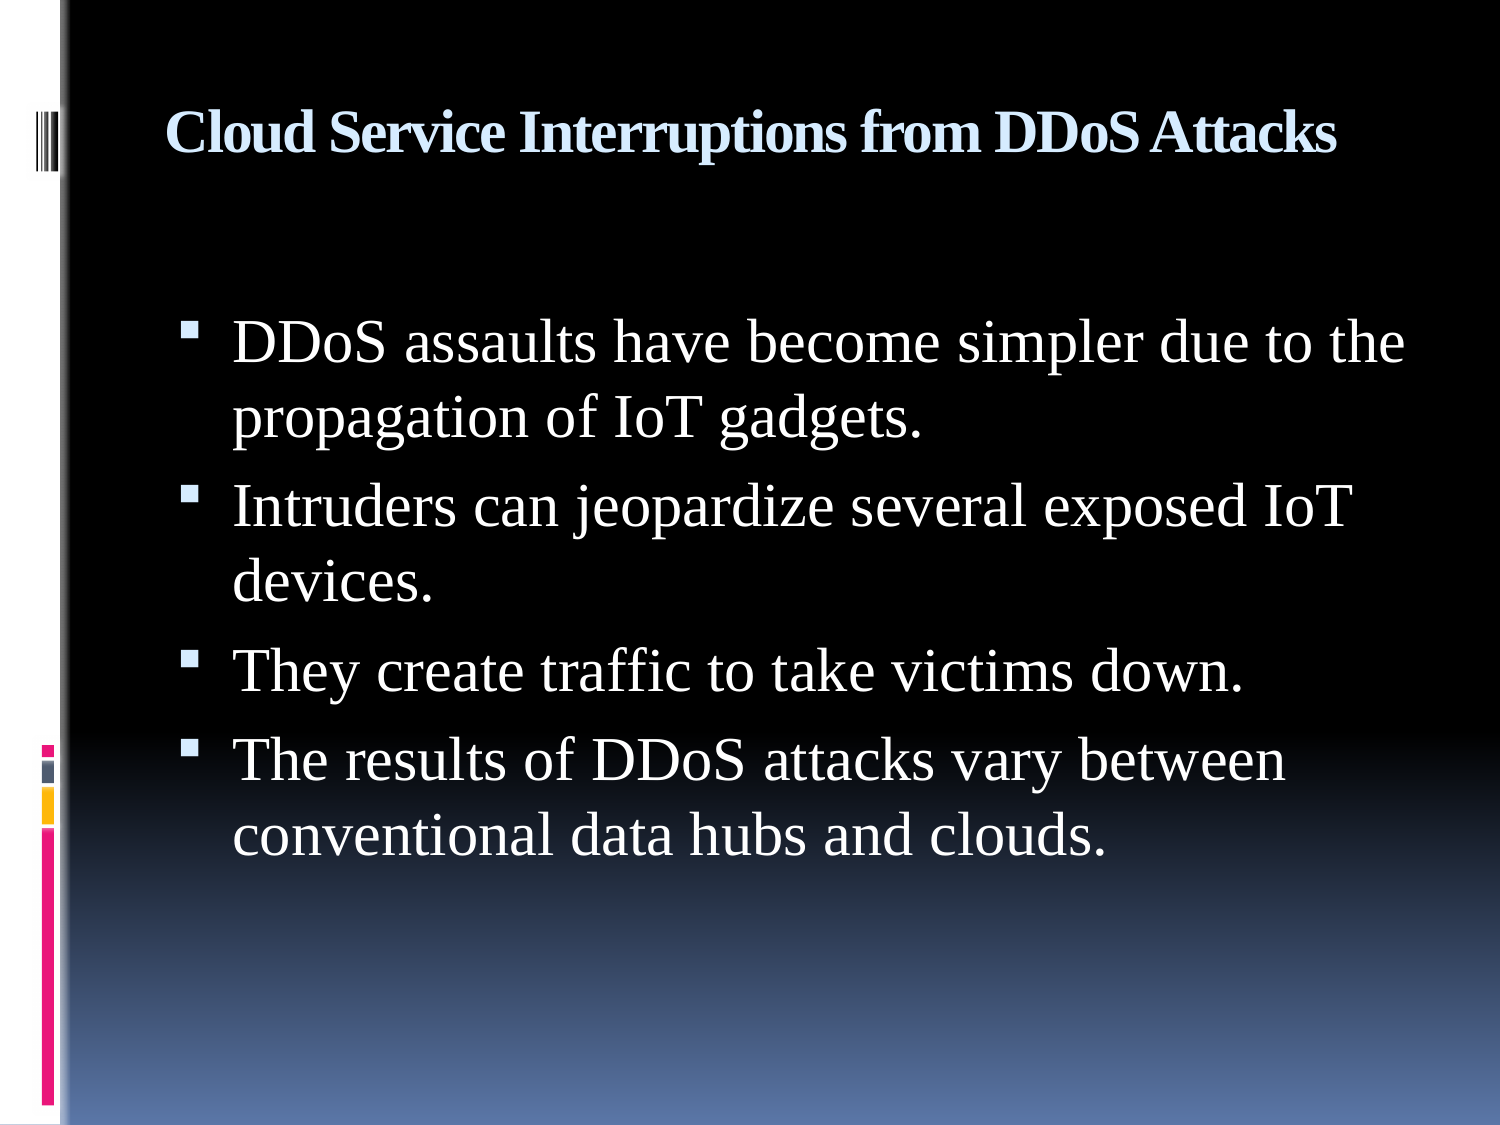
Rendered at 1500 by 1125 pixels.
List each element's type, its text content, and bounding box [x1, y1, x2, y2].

title Cloud Service Interruptions from DDoS Attacks [150, 83, 1425, 234]
list DDoS assaults have become simpler due to the propagation of IoT gadgets. Intruders can jeopardize several exposed IoT devices. They create traffic to take victims down. The results of DDoS attacks vary between conventional data hubs and clouds. [150, 292, 1425, 1043]
